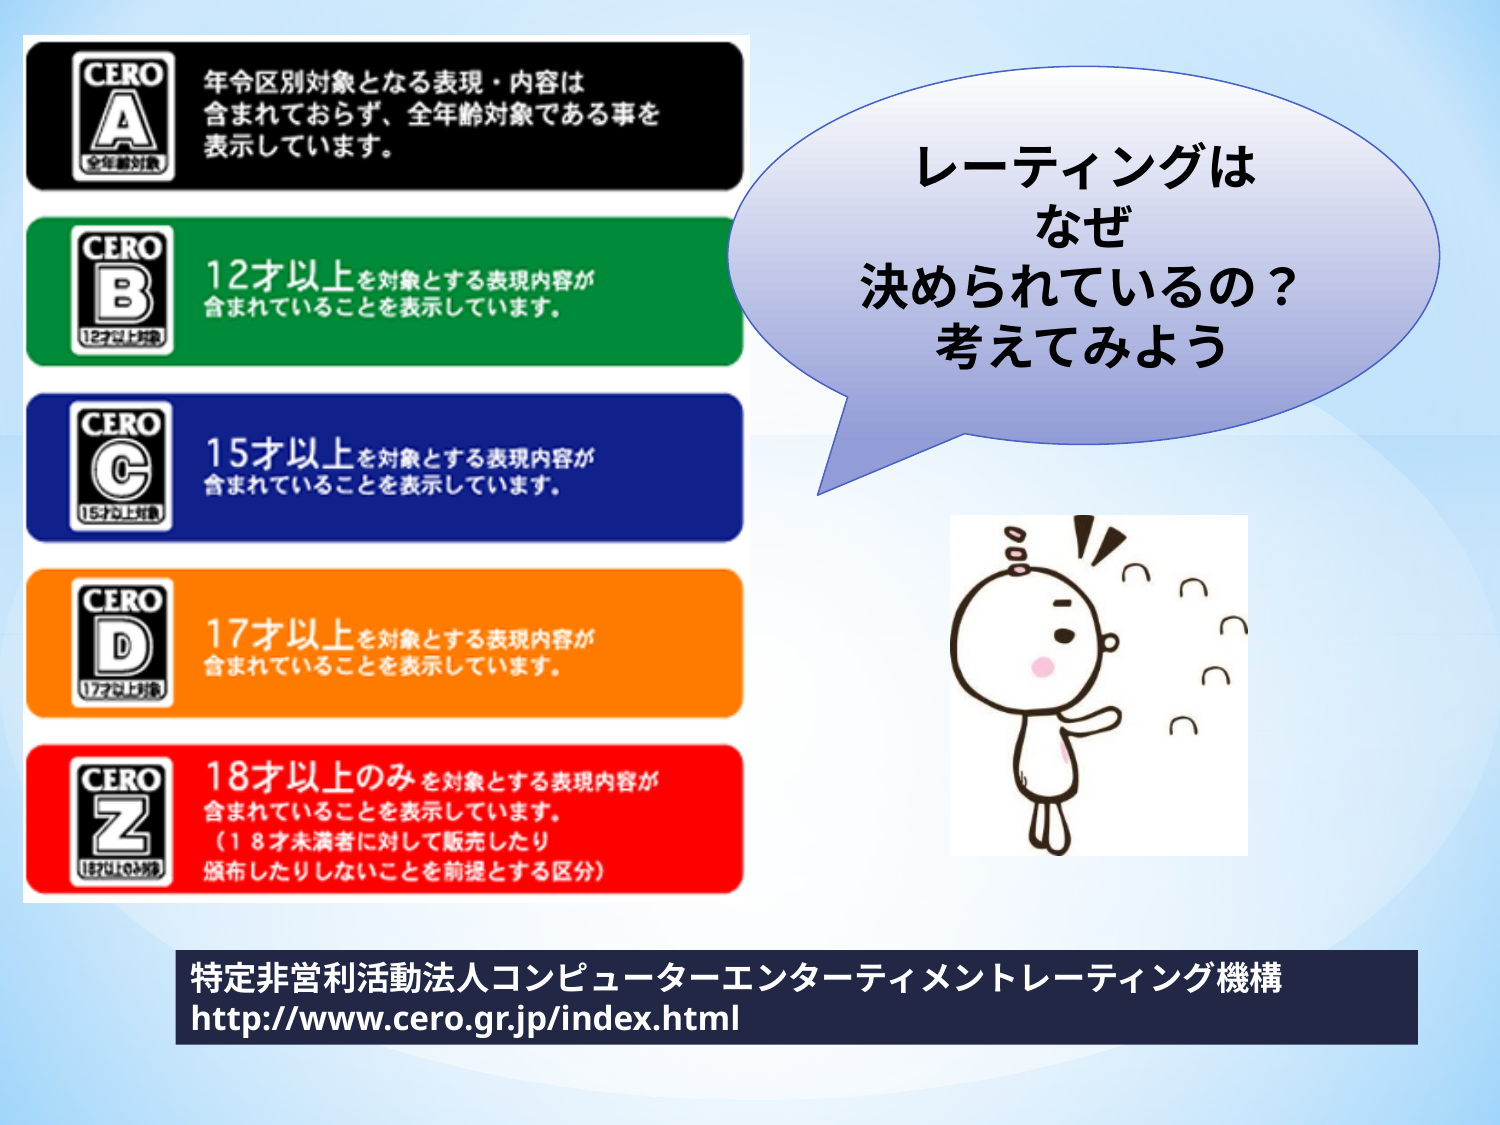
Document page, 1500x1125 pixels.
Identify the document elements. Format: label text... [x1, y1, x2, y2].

title [751, 513, 1312, 808]
picture [23, 34, 751, 903]
picture [949, 515, 1248, 856]
text_box 特定非営利活動法人コンピューターエンターティメントレーティング機構 http://www.cero.gr.jp/index.html [175, 950, 1418, 1045]
text_box レーティングは なぜ 決められているの？ 考えてみよう [751, 65, 1441, 496]
